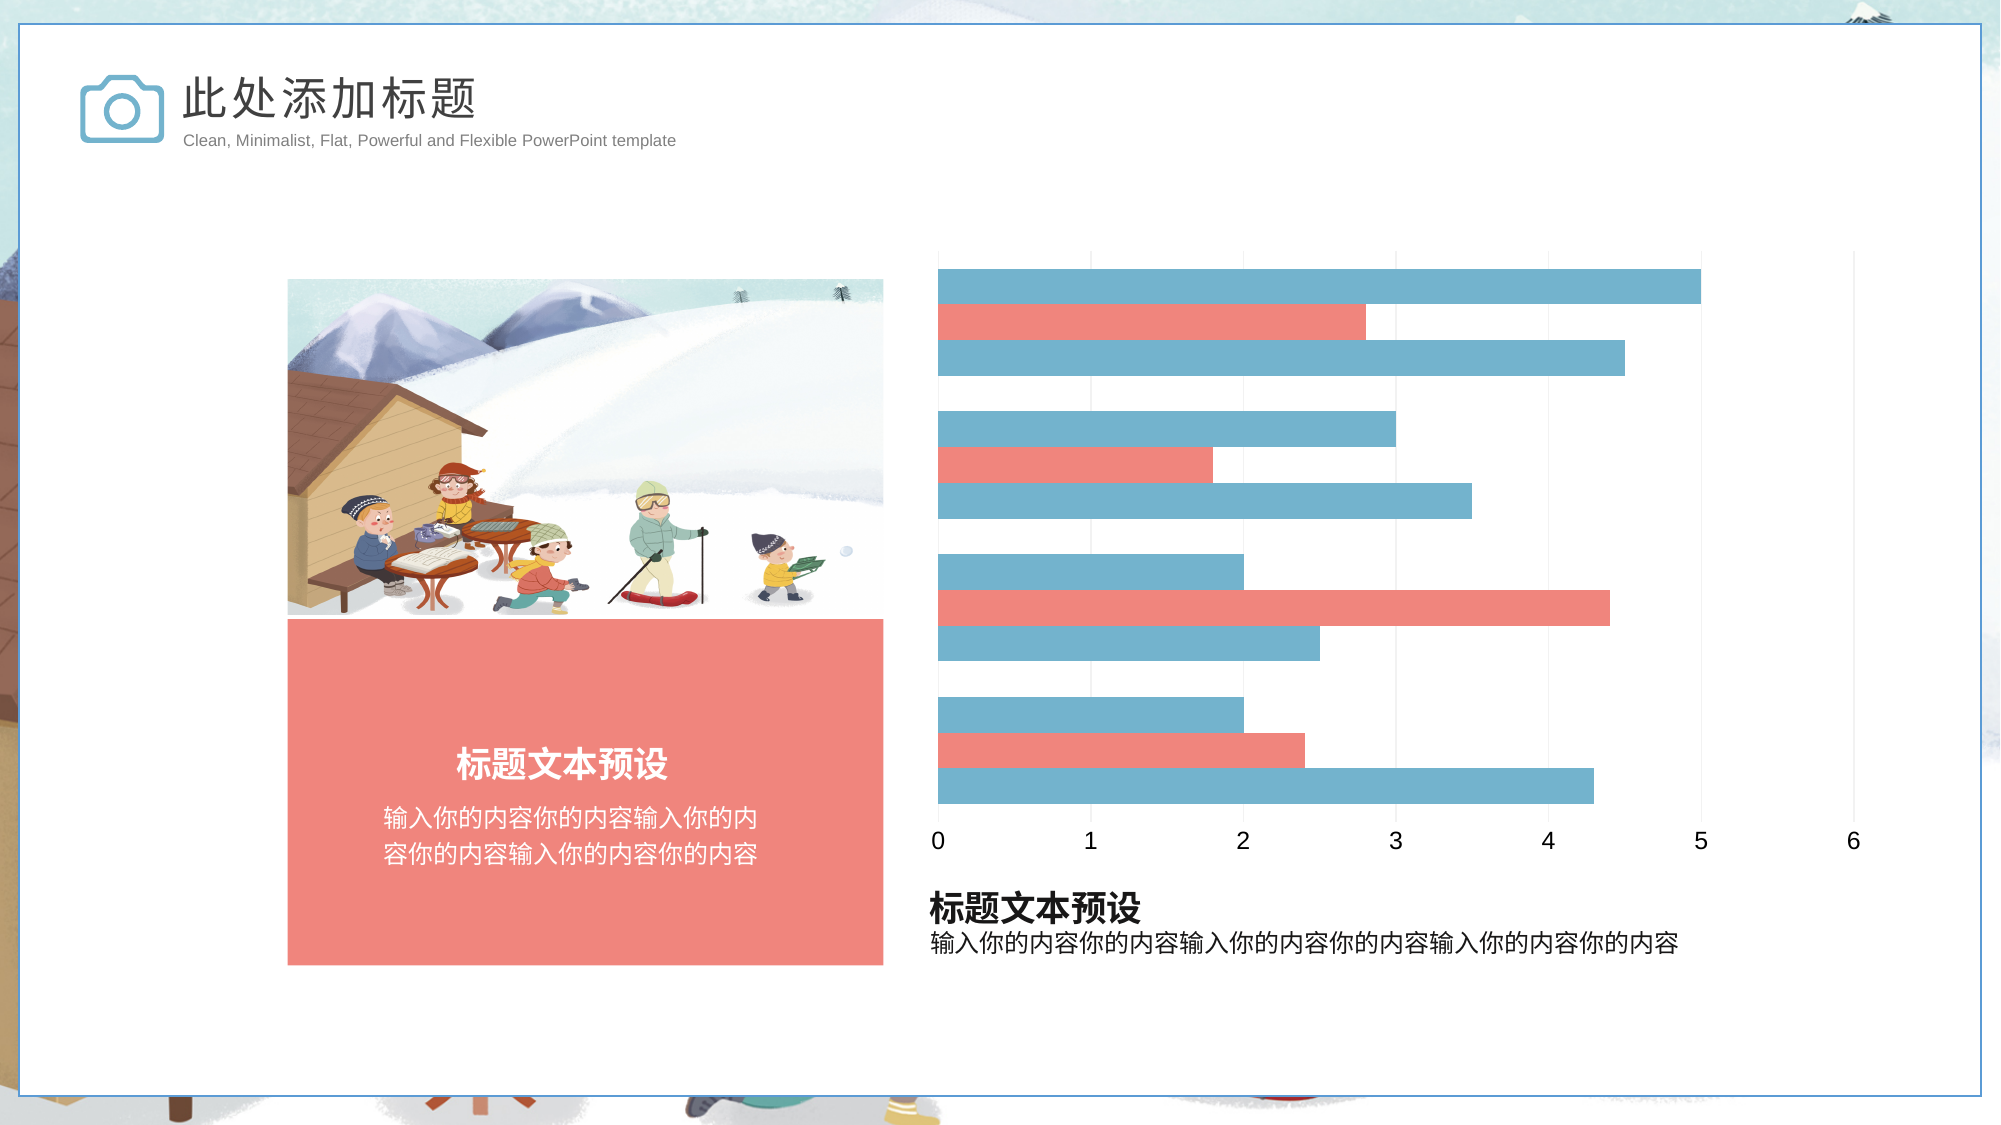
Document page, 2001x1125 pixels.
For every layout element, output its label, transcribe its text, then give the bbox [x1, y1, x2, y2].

text_box 输入你的内容你的内容输入你的内容你的内容输入你的内容你的内容 [915, 914, 1875, 1006]
text_box [80, 74, 165, 143]
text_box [168, 64, 983, 155]
picture [0, 0, 2001, 1125]
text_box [287, 618, 884, 966]
text_box 标题文本预设 [914, 878, 1276, 937]
chart [912, 238, 1881, 867]
